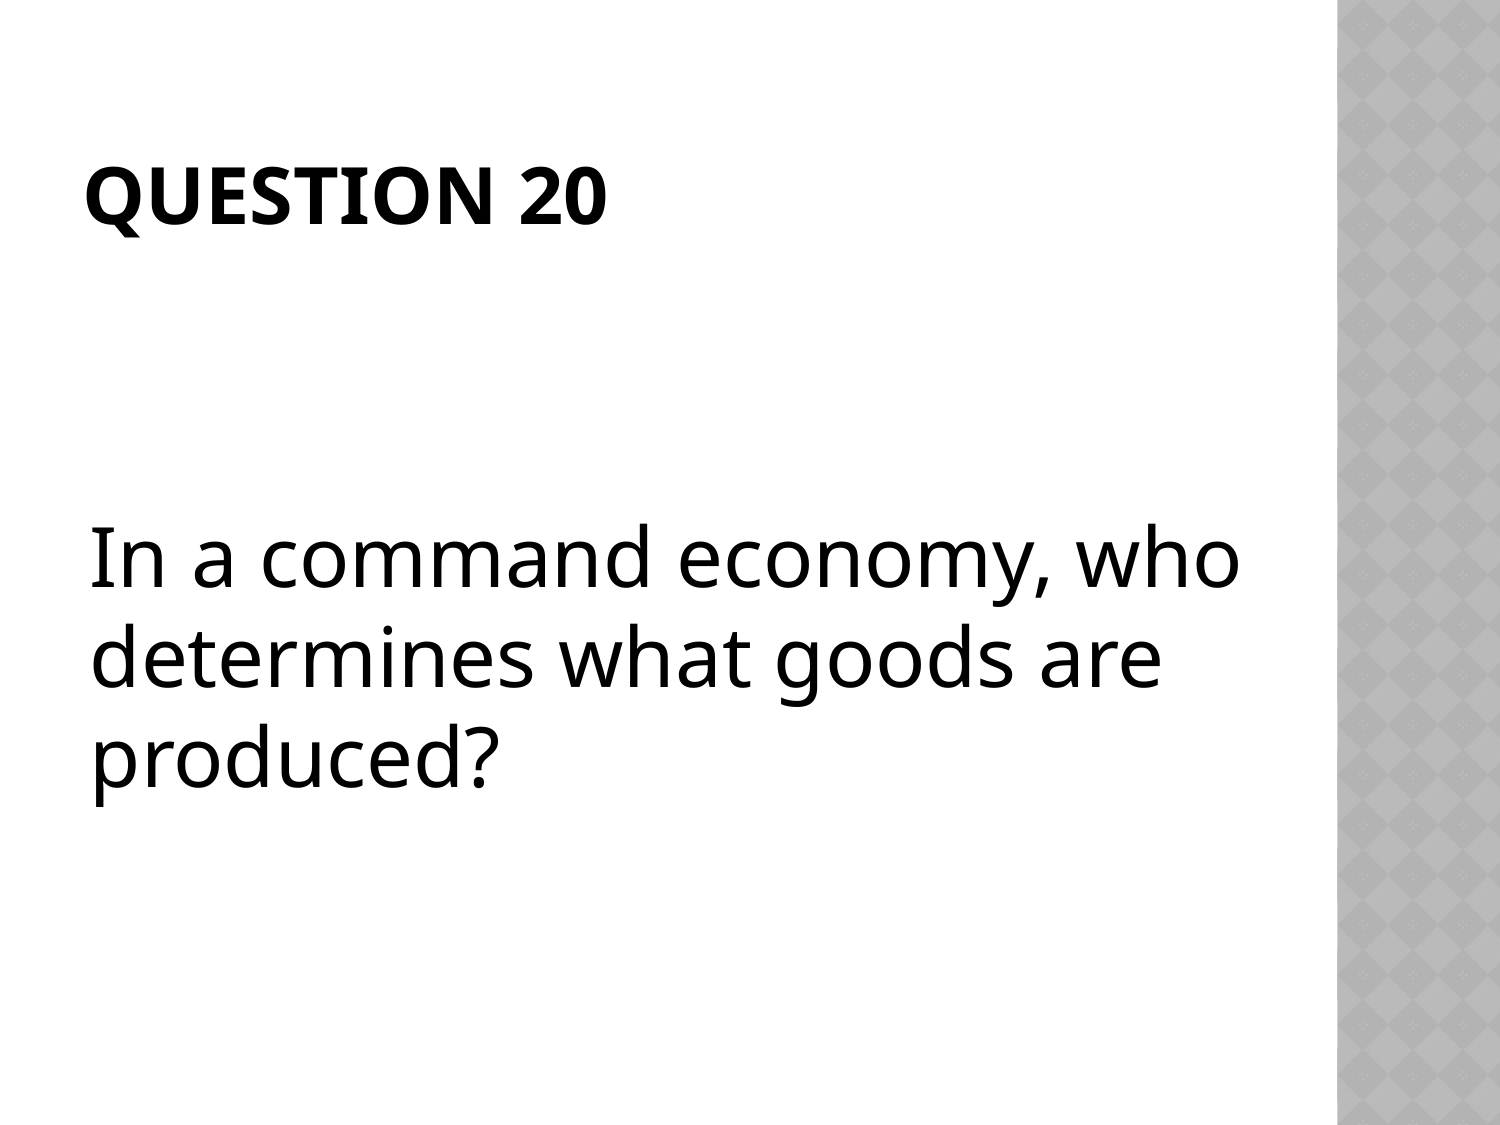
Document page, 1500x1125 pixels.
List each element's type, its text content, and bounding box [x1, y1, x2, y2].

title Question 20 [75, 52, 1263, 240]
list In a command economy, who determines what goods are produced? [75, 264, 1263, 1059]
